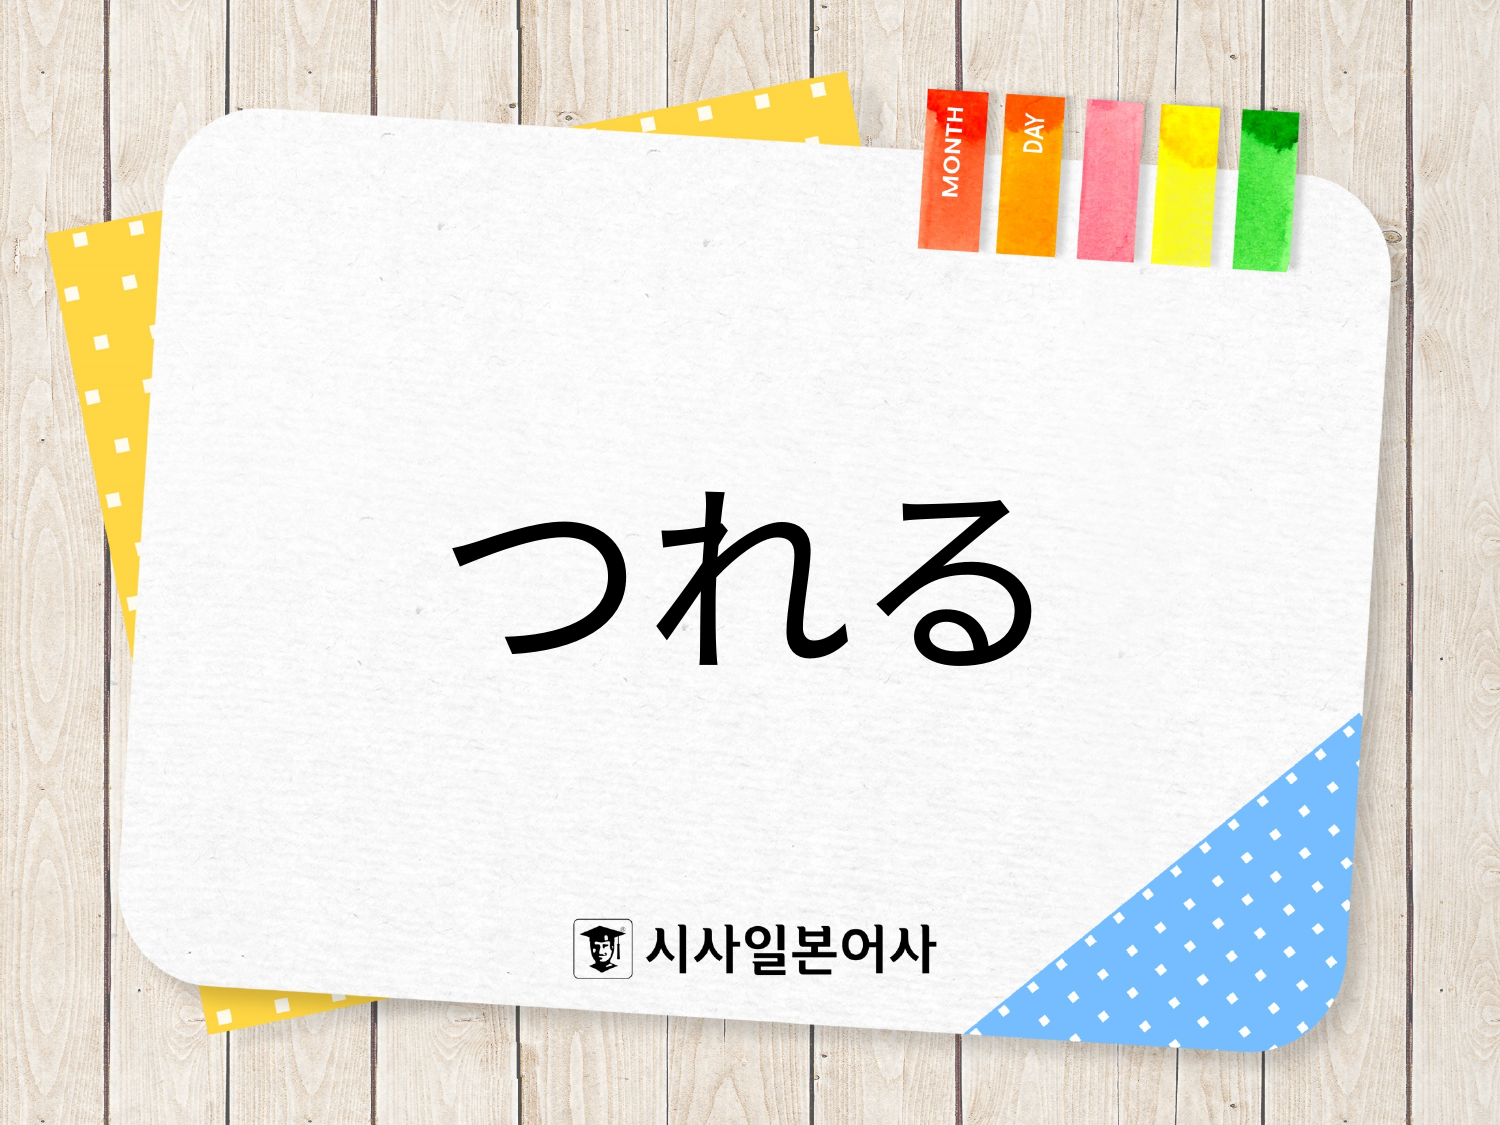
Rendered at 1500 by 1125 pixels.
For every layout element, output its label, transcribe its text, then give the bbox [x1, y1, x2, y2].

title つれる [75, 338, 1425, 811]
picture [0, 0, 1500, 1125]
